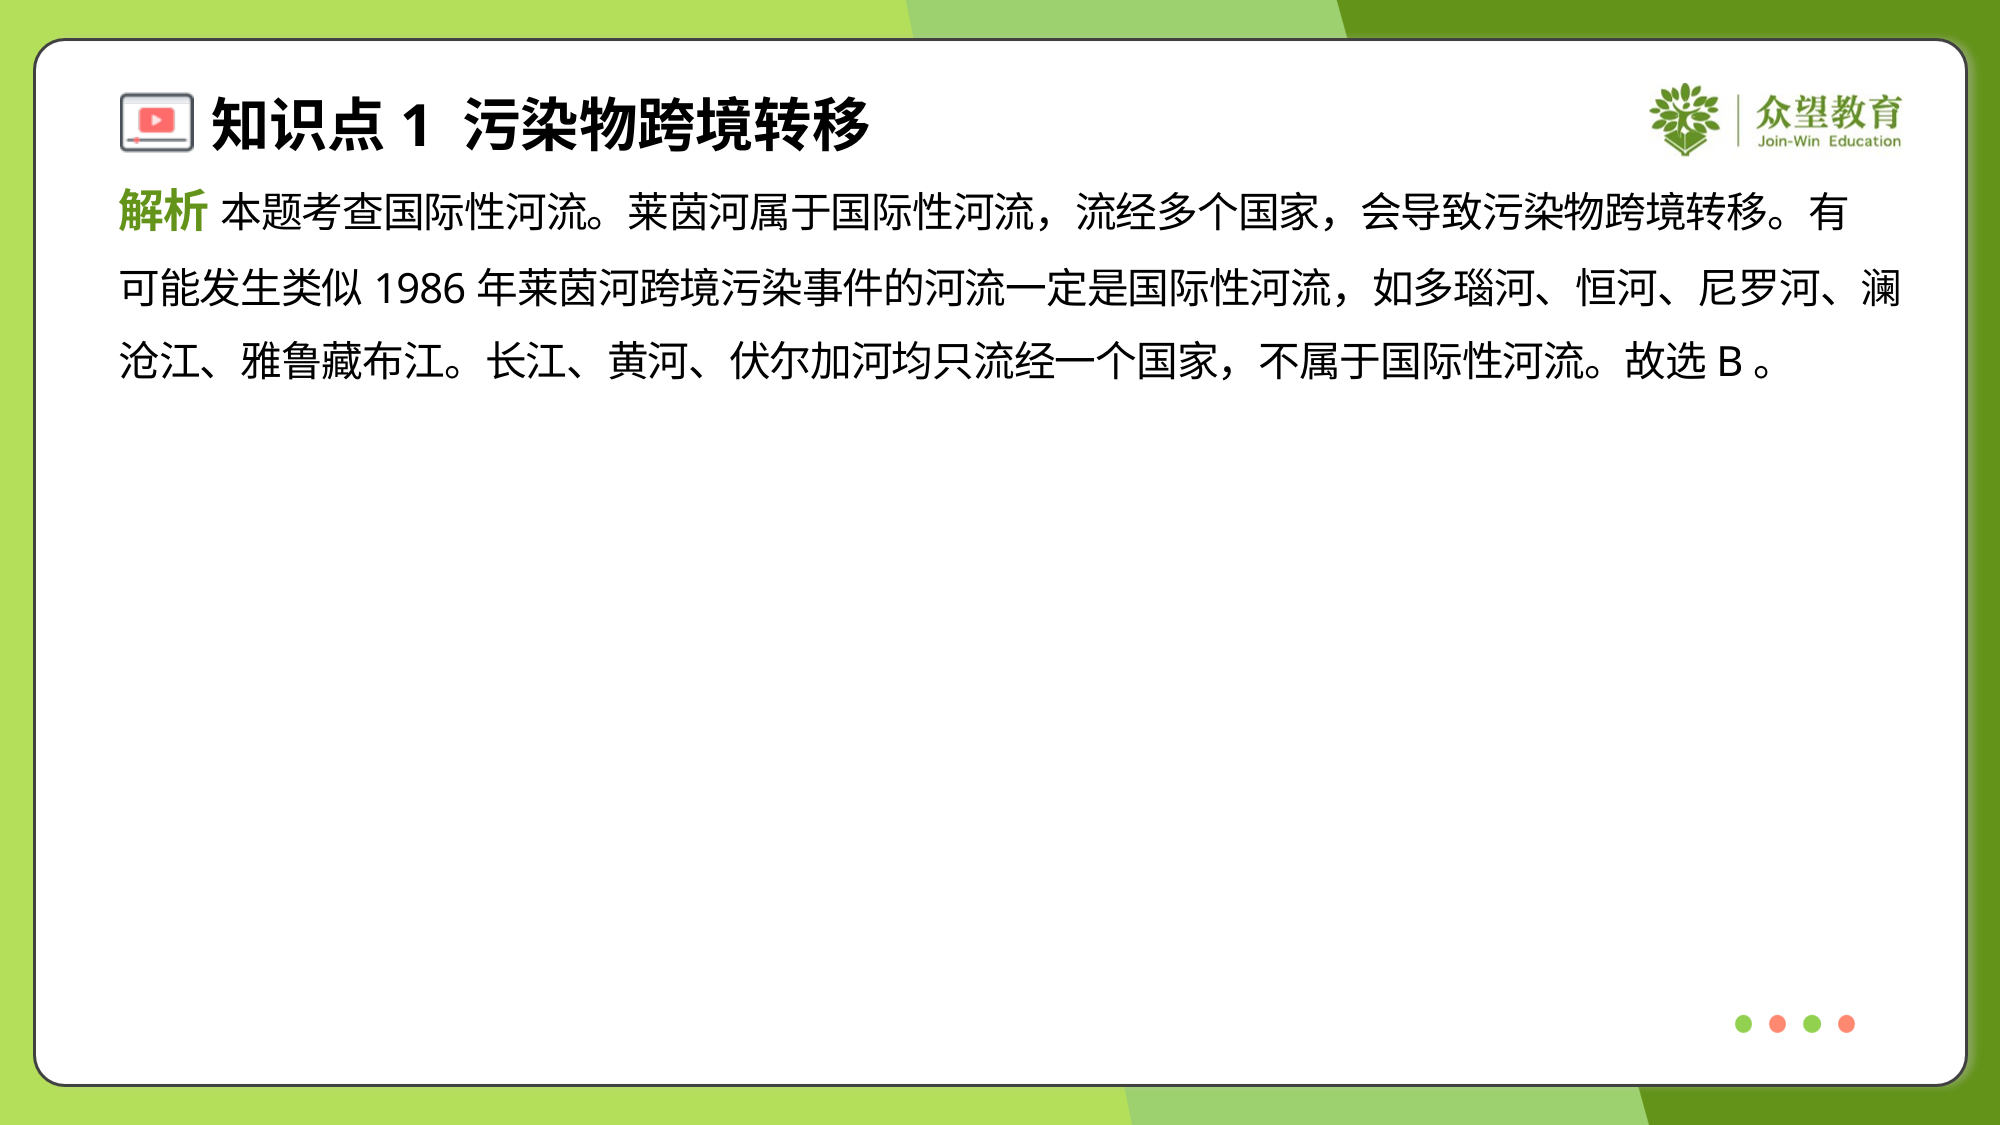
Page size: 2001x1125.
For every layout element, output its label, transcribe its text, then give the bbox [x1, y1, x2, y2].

picture [0, 0, 2000, 1125]
text_box 解析 本题考查国际性河流。莱茵河属于国际性河流，流经多个国家，会导致污染物跨境转移。有 可能发生类似1986年莱茵河跨境污染事件的河流一定是国际性河流，如多瑙河、恒河、尼罗河、澜 沧江、雅鲁藏布江。长江、黄河、伏尔加河均只流经一个国家，不属于国际性河流。故选B。 [118, 159, 1883, 377]
